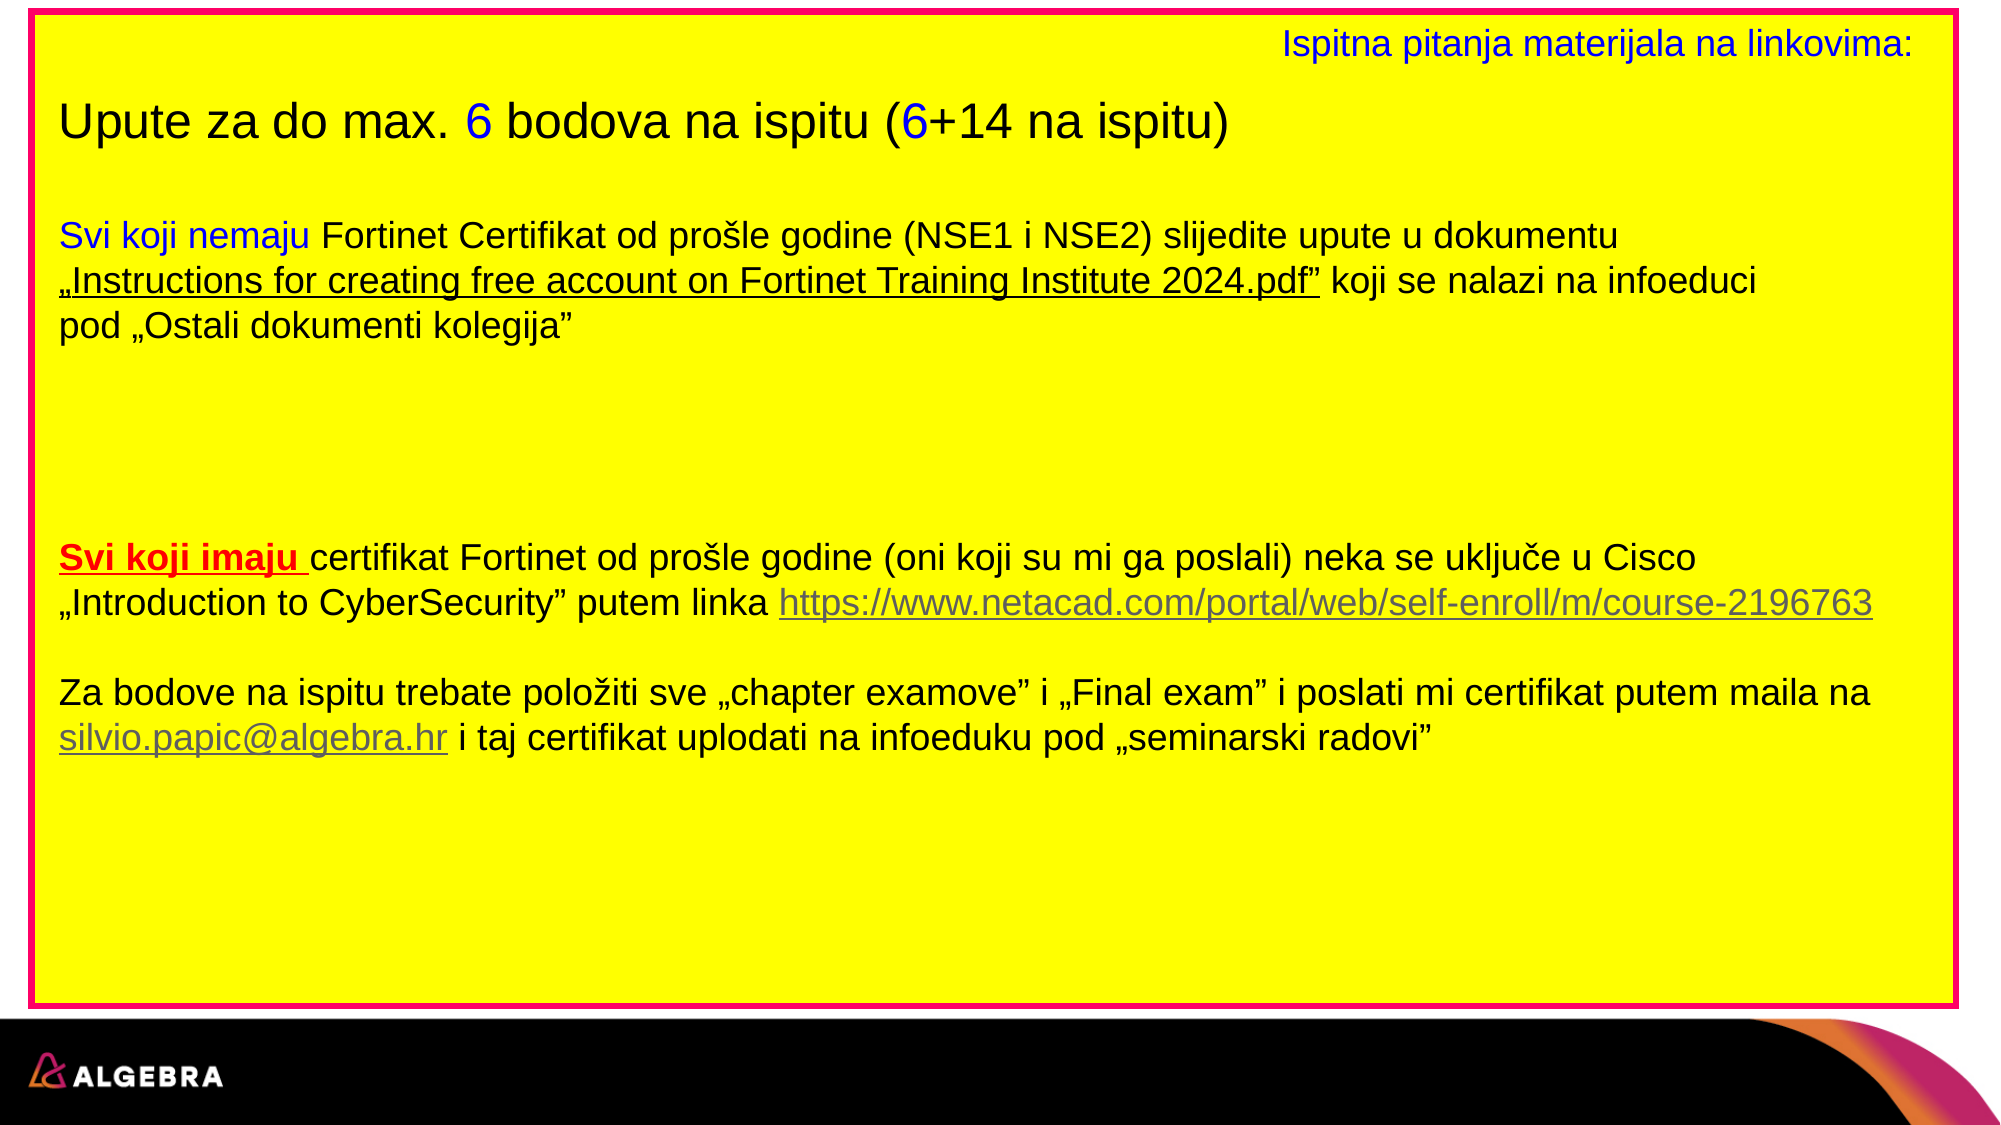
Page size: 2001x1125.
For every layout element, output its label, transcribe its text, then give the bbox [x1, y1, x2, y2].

text_box Svi koji imaju certifikat Fortinet od prošle godine (oni koji su mi ga poslali) neka se uključe u Cisco „Introduction to CyberSecurity” putem linka https://www.netacad.com/portal/web/self-enroll/m/course-2196763 Za bodove na ispitu trebate položiti sve „chapter examove” i „Final exam” i poslati mi certifikat putem maila na silvio.papic@algebra.hr i taj certifikat uplodati na infoeduku pod „seminarski radovi” [44, 525, 1915, 766]
picture [0, 0, 2001, 1125]
text_box Svi koji nemaju Fortinet Certifikat od prošle godine (NSE1 i NSE2) slijedite upute u dokumentu „Instructions for creating free account on Fortinet Training Institute 2024.pdf” koji se nalazi na infoeduci pod „Ostali dokumenti kolegija” [44, 204, 1822, 444]
text_box Ispitna pitanja materijala na linkovima: [1267, 11, 1969, 72]
text_box Upute za do max. 6 bodova na ispitu (6+14 na ispitu) [44, 81, 1333, 157]
text_box [30, 10, 1957, 1007]
